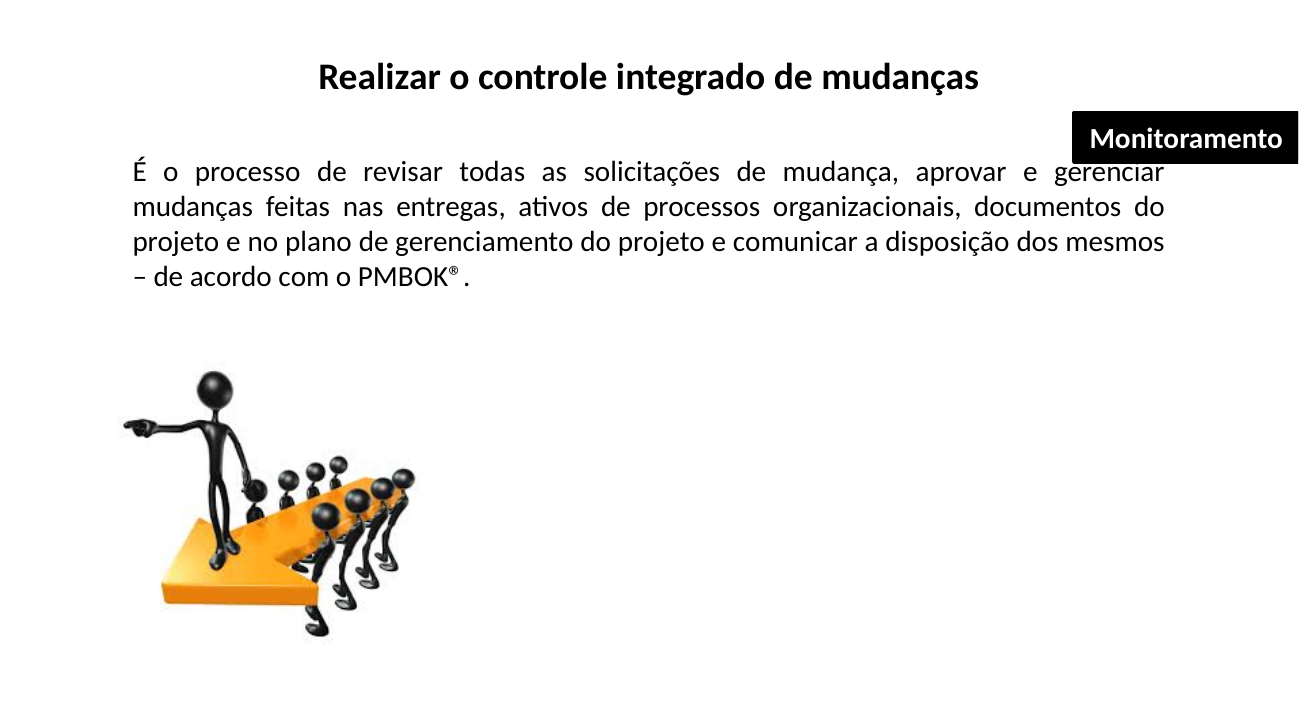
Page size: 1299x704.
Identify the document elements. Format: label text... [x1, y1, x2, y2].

picture [117, 351, 423, 657]
text_box É o processo de revisar todas as solicitações de mudança, aprovar e gerenciar mudanças feitas nas entregas, ativos de processos organizacionais, documentos do projeto e no plano de gerenciamento do projeto e comunicar a disposição dos mesmos – de acordo com o PMBOK®. [117, 145, 1181, 302]
text_box Monitoramento [1074, 112, 1299, 162]
text_box Realizar o controle integrado de mudanças [0, 44, 1299, 106]
